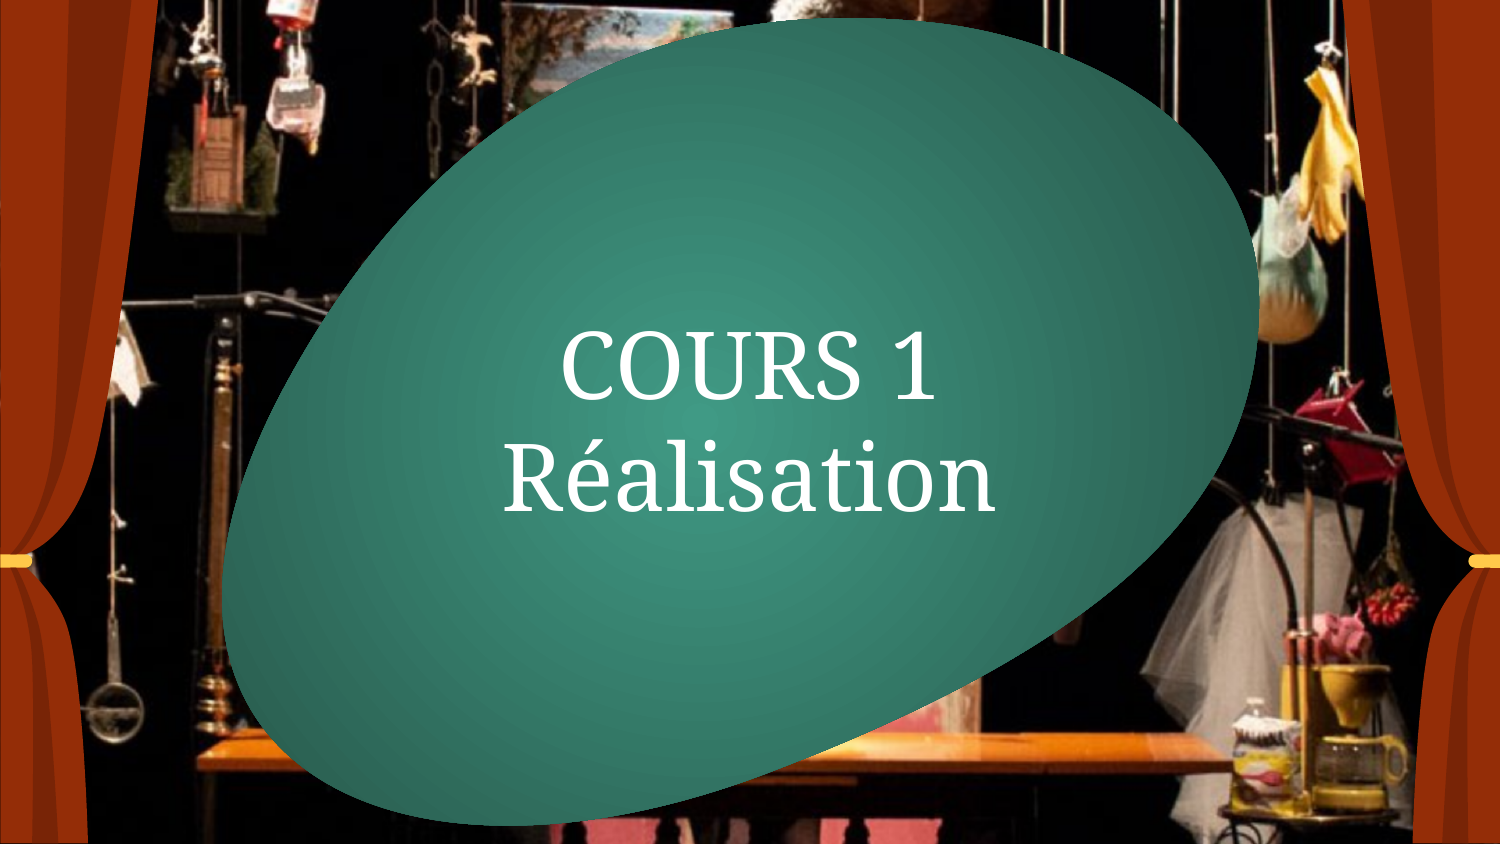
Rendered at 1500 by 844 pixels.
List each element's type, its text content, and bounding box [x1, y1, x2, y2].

text_box [381, 18, 1260, 574]
title COURS 1 Réalisation [369, 241, 1131, 595]
text_box [222, 256, 1106, 826]
picture [28, 0, 1472, 844]
